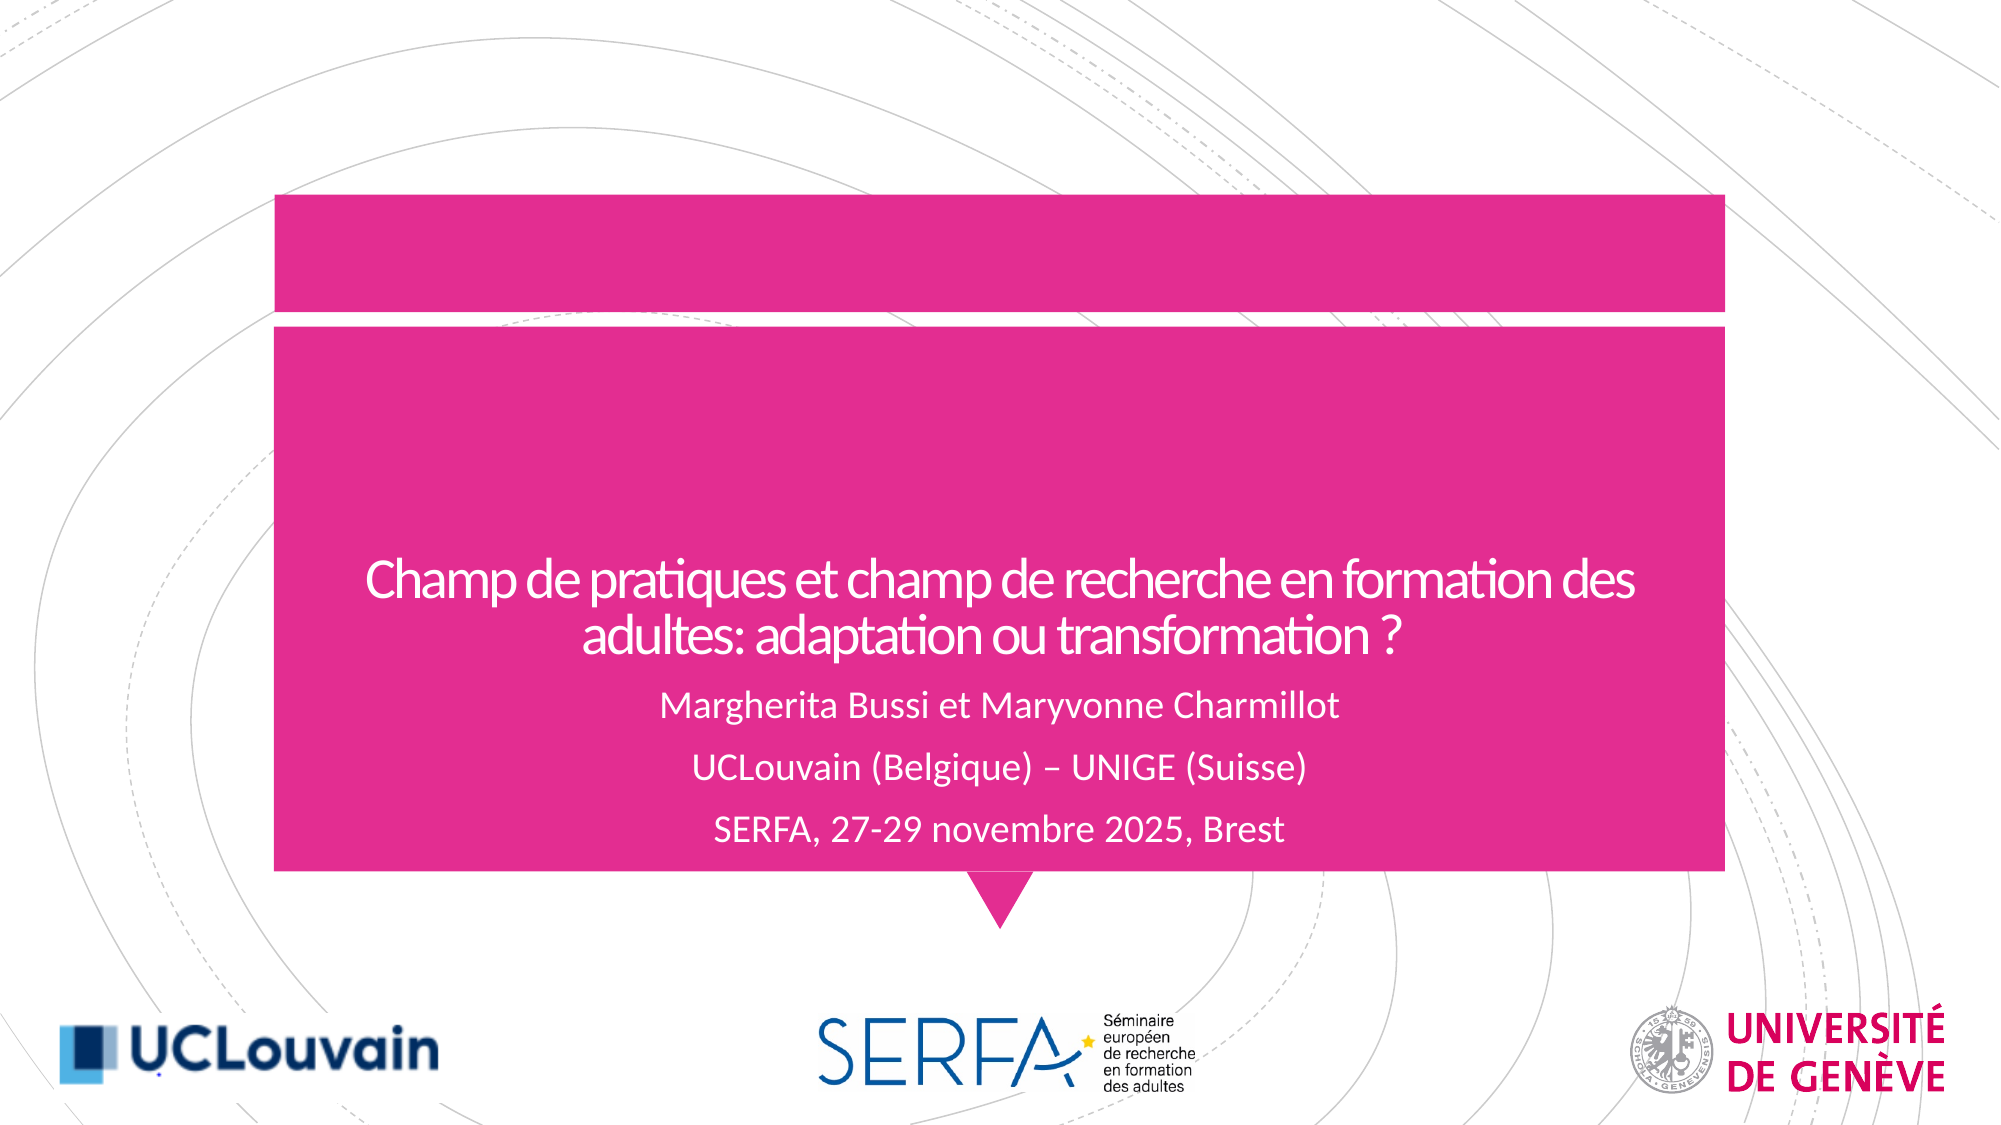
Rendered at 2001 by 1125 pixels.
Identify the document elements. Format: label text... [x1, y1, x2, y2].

picture [53, 1013, 461, 1103]
title Champ de pratiques et champ de recherche en formation des adultes: adaptation ou transformation ? [281, 455, 1706, 743]
subtitle Margherita Bussi et Maryvonne Charmillot UCLouvain (Belgique) – UNIGE (Suisse) SERFA, 27-29 novembre 2025, Brest [288, 679, 1712, 858]
picture [1610, 985, 1972, 1116]
picture [818, 1013, 1195, 1093]
